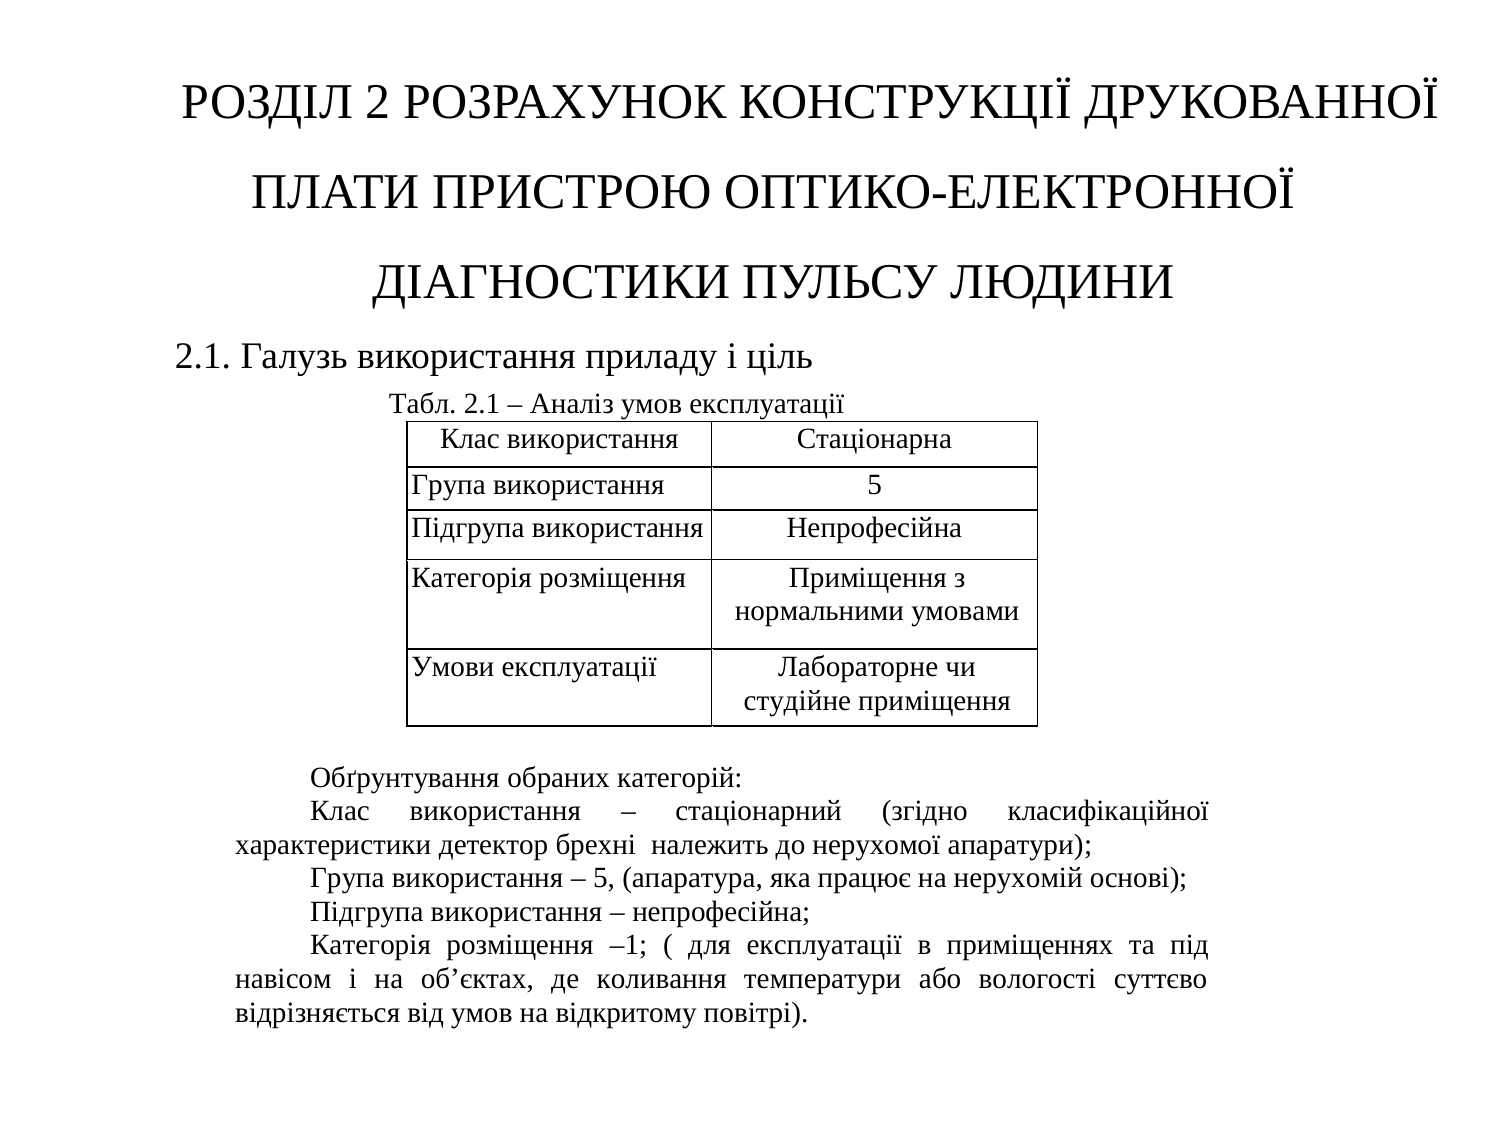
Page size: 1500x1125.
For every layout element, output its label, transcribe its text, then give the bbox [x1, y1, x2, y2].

text_box РОЗДІЛ 2 РОЗРАХУНОК КОНСТРУКЦІЇ ДРУКОВАННОЇ ПЛАТИ ПРИСТРОЮ ОПТИКО-ЕЛЕКТРОННОЇ ДІАГНОСТИКИ ПУЛЬСУ ЛЮДИНИ 2.1. Галузь використання приладу і ціль [76, 30, 1471, 384]
picture [229, 386, 1213, 1031]
